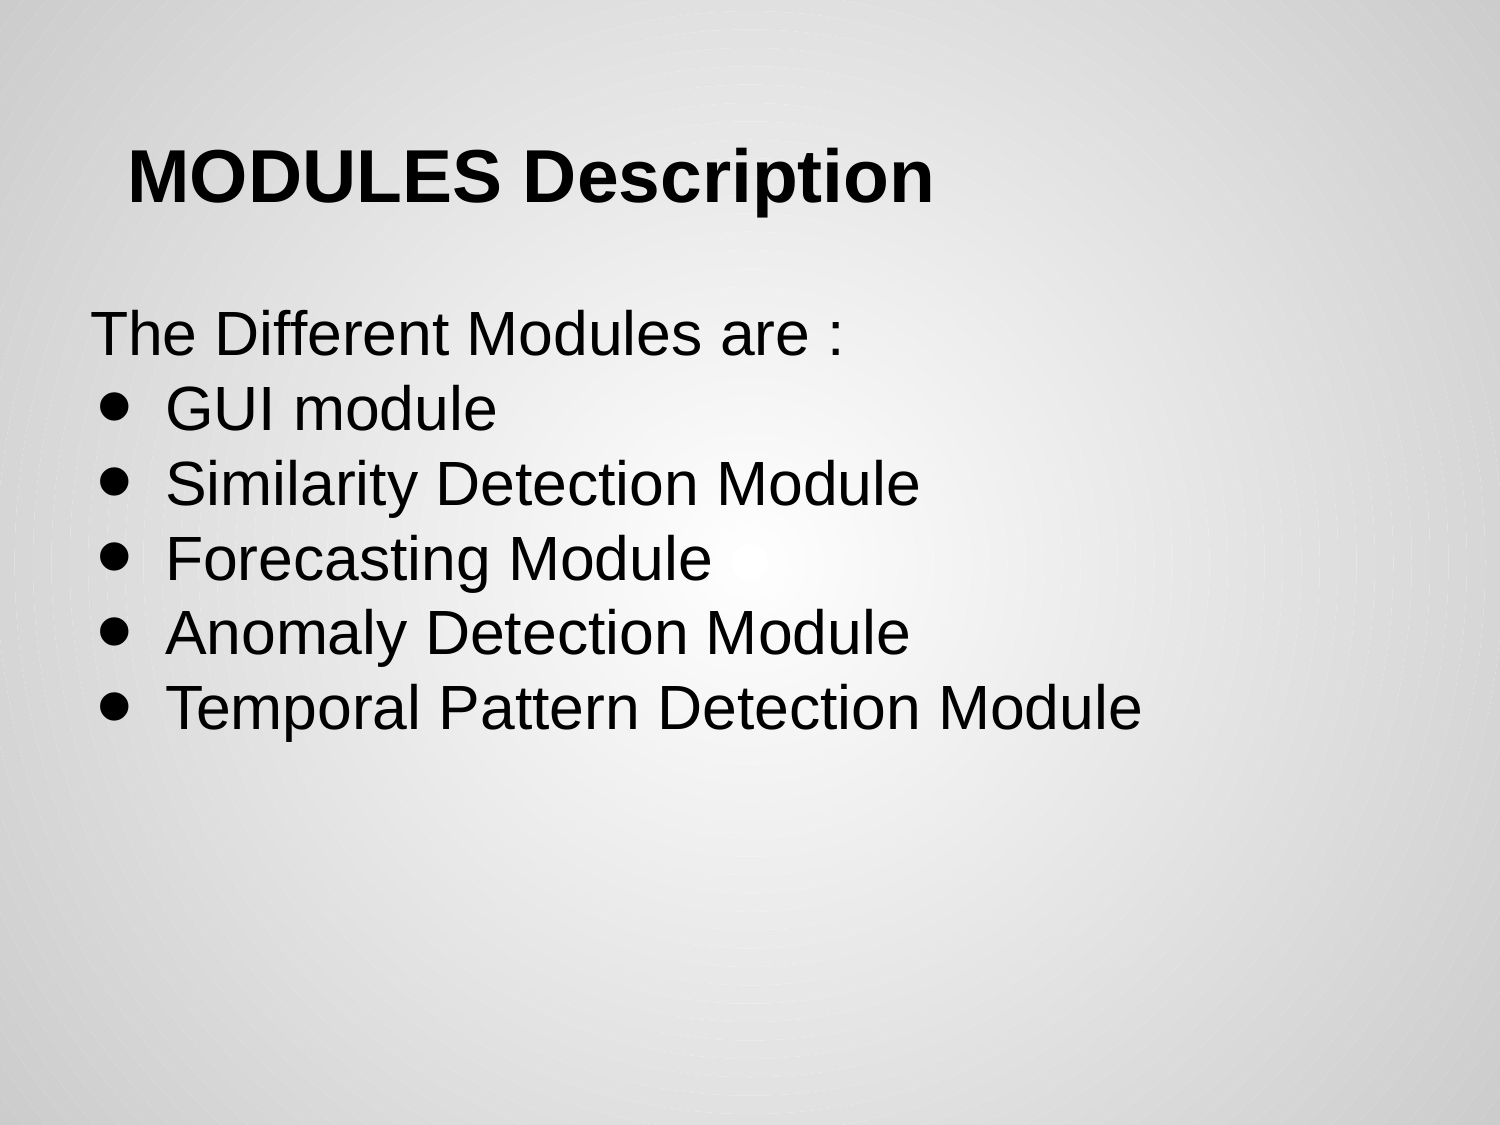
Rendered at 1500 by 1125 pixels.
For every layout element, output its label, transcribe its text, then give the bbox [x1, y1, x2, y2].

title MODULES Description [75, 45, 1425, 233]
text_box The Different Modules are : GUI module Similarity Detection Module Forecasting Module Anomaly Detection Module Temporal Pattern Detection Module [74, 277, 1342, 980]
